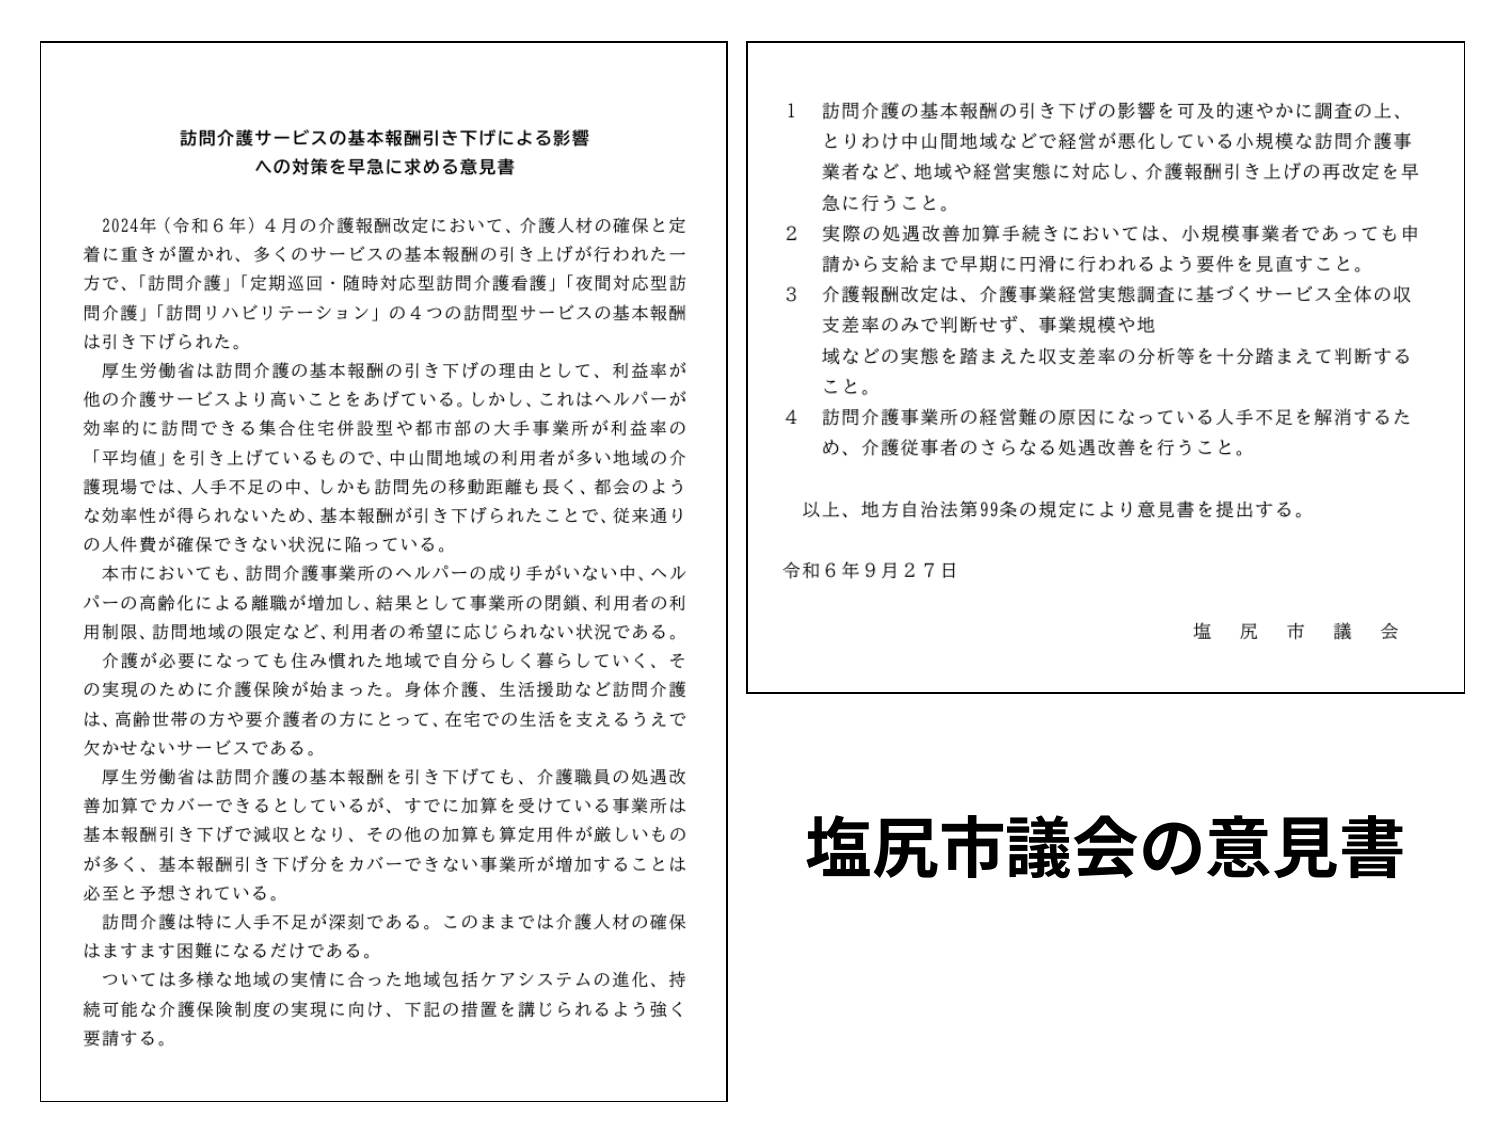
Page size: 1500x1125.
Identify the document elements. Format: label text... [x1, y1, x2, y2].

title 塩尻市議会の意見書 [754, 751, 1457, 941]
picture [747, 42, 1465, 693]
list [41, 42, 727, 1101]
